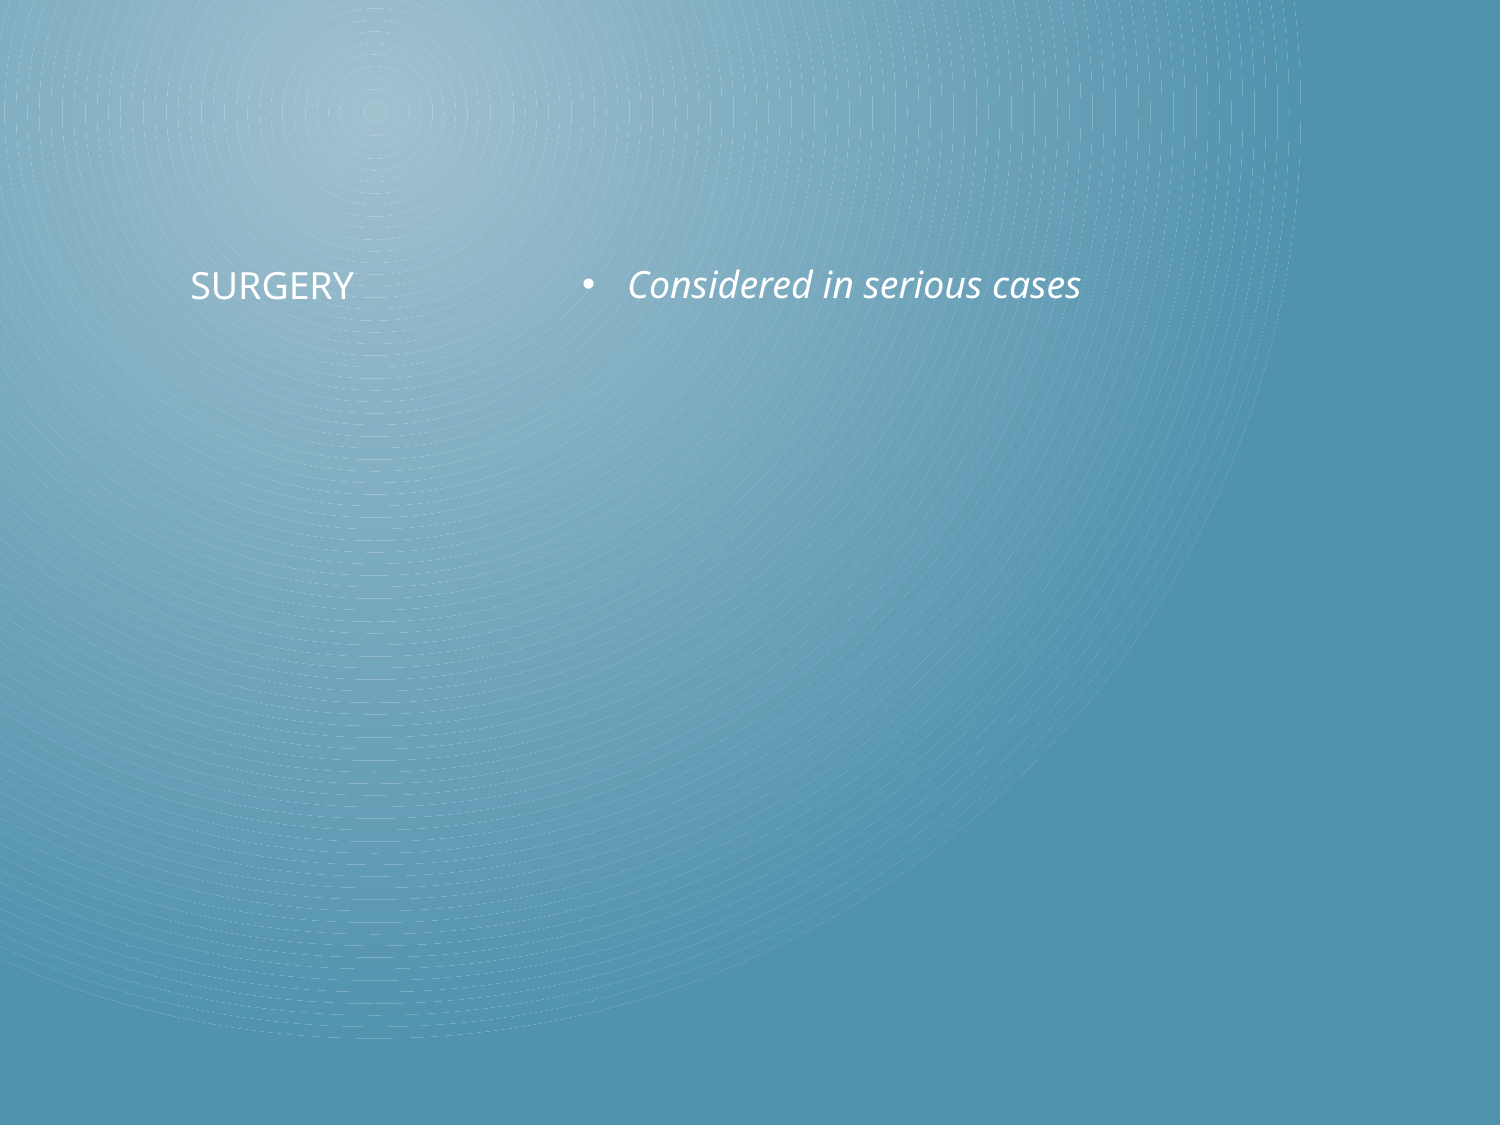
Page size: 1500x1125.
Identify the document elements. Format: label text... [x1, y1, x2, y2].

title Surgery [175, 254, 516, 580]
list Considered in serious cases [566, 253, 1260, 891]
